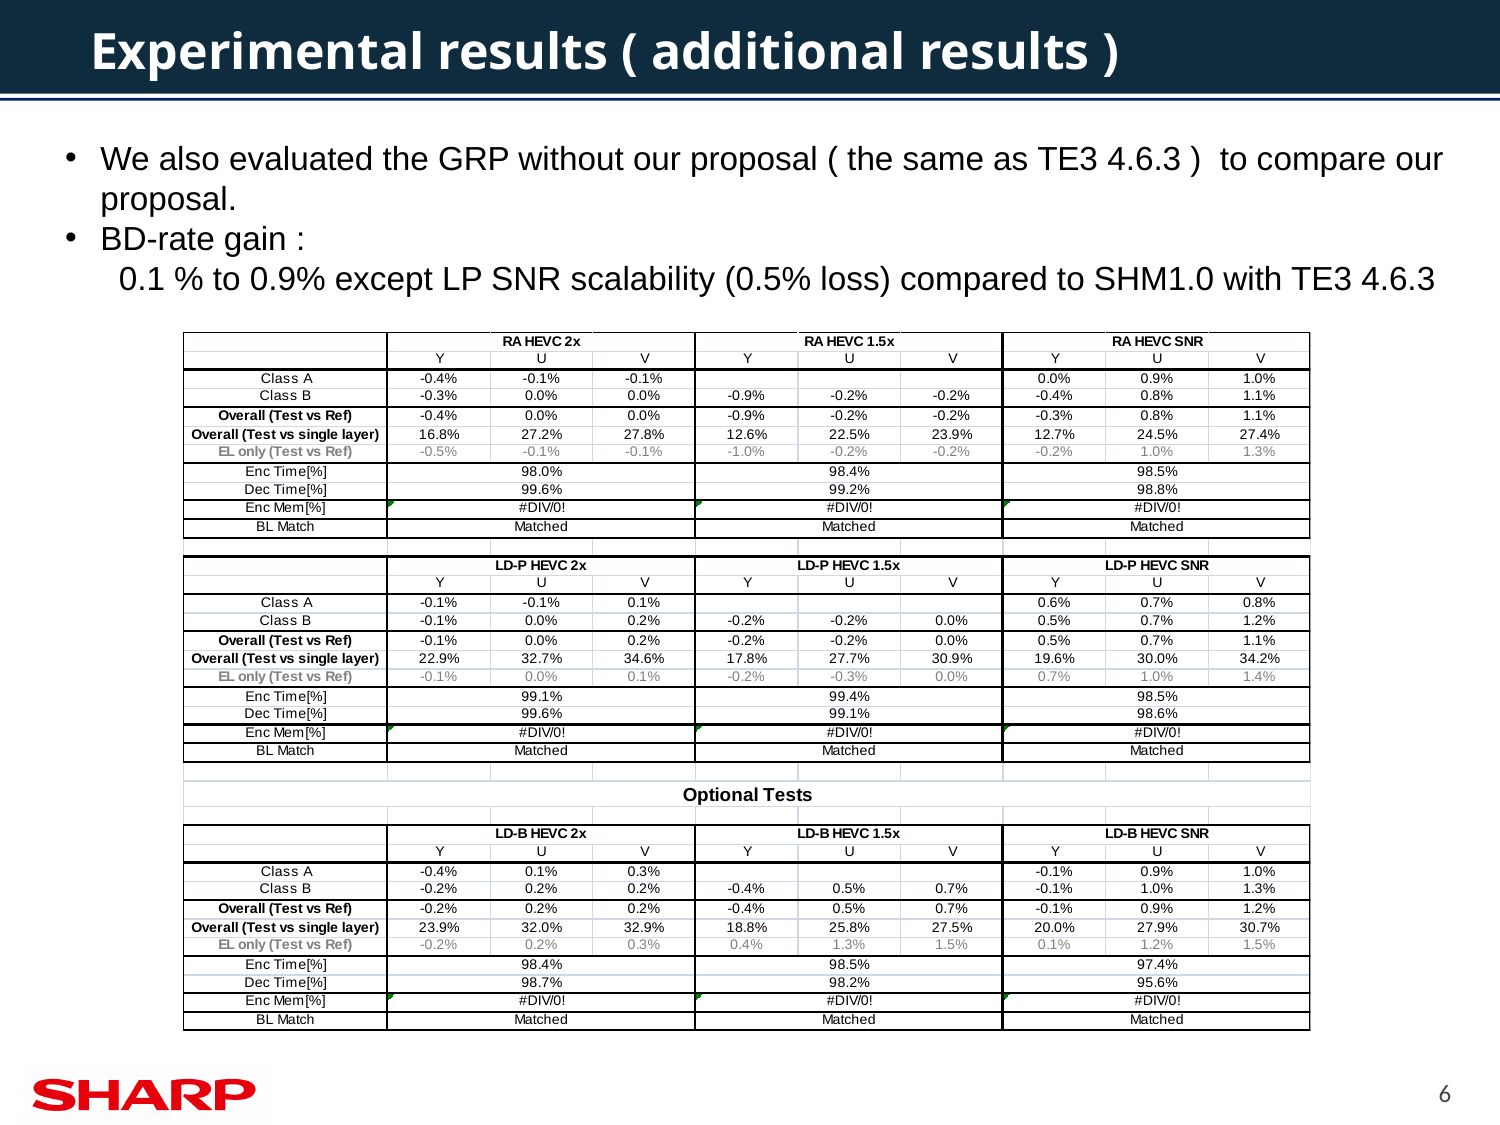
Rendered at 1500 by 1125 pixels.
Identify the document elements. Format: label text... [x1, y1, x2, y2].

text_box We also evaluated the GRP without our proposal ( the same as TE3 4.6.3 ) to compare our proposal. BD-rate gain : 0.1 % to 0.9% except LP SNR scalability (0.5% loss) compared to SHM1.0 with TE3 4.6.3 [58, 131, 1500, 303]
picture [17, 1064, 271, 1125]
picture [182, 331, 1312, 1032]
title Experimental results ( additional results ) [74, 15, 1426, 85]
slide_number 6 [1345, 1062, 1467, 1108]
